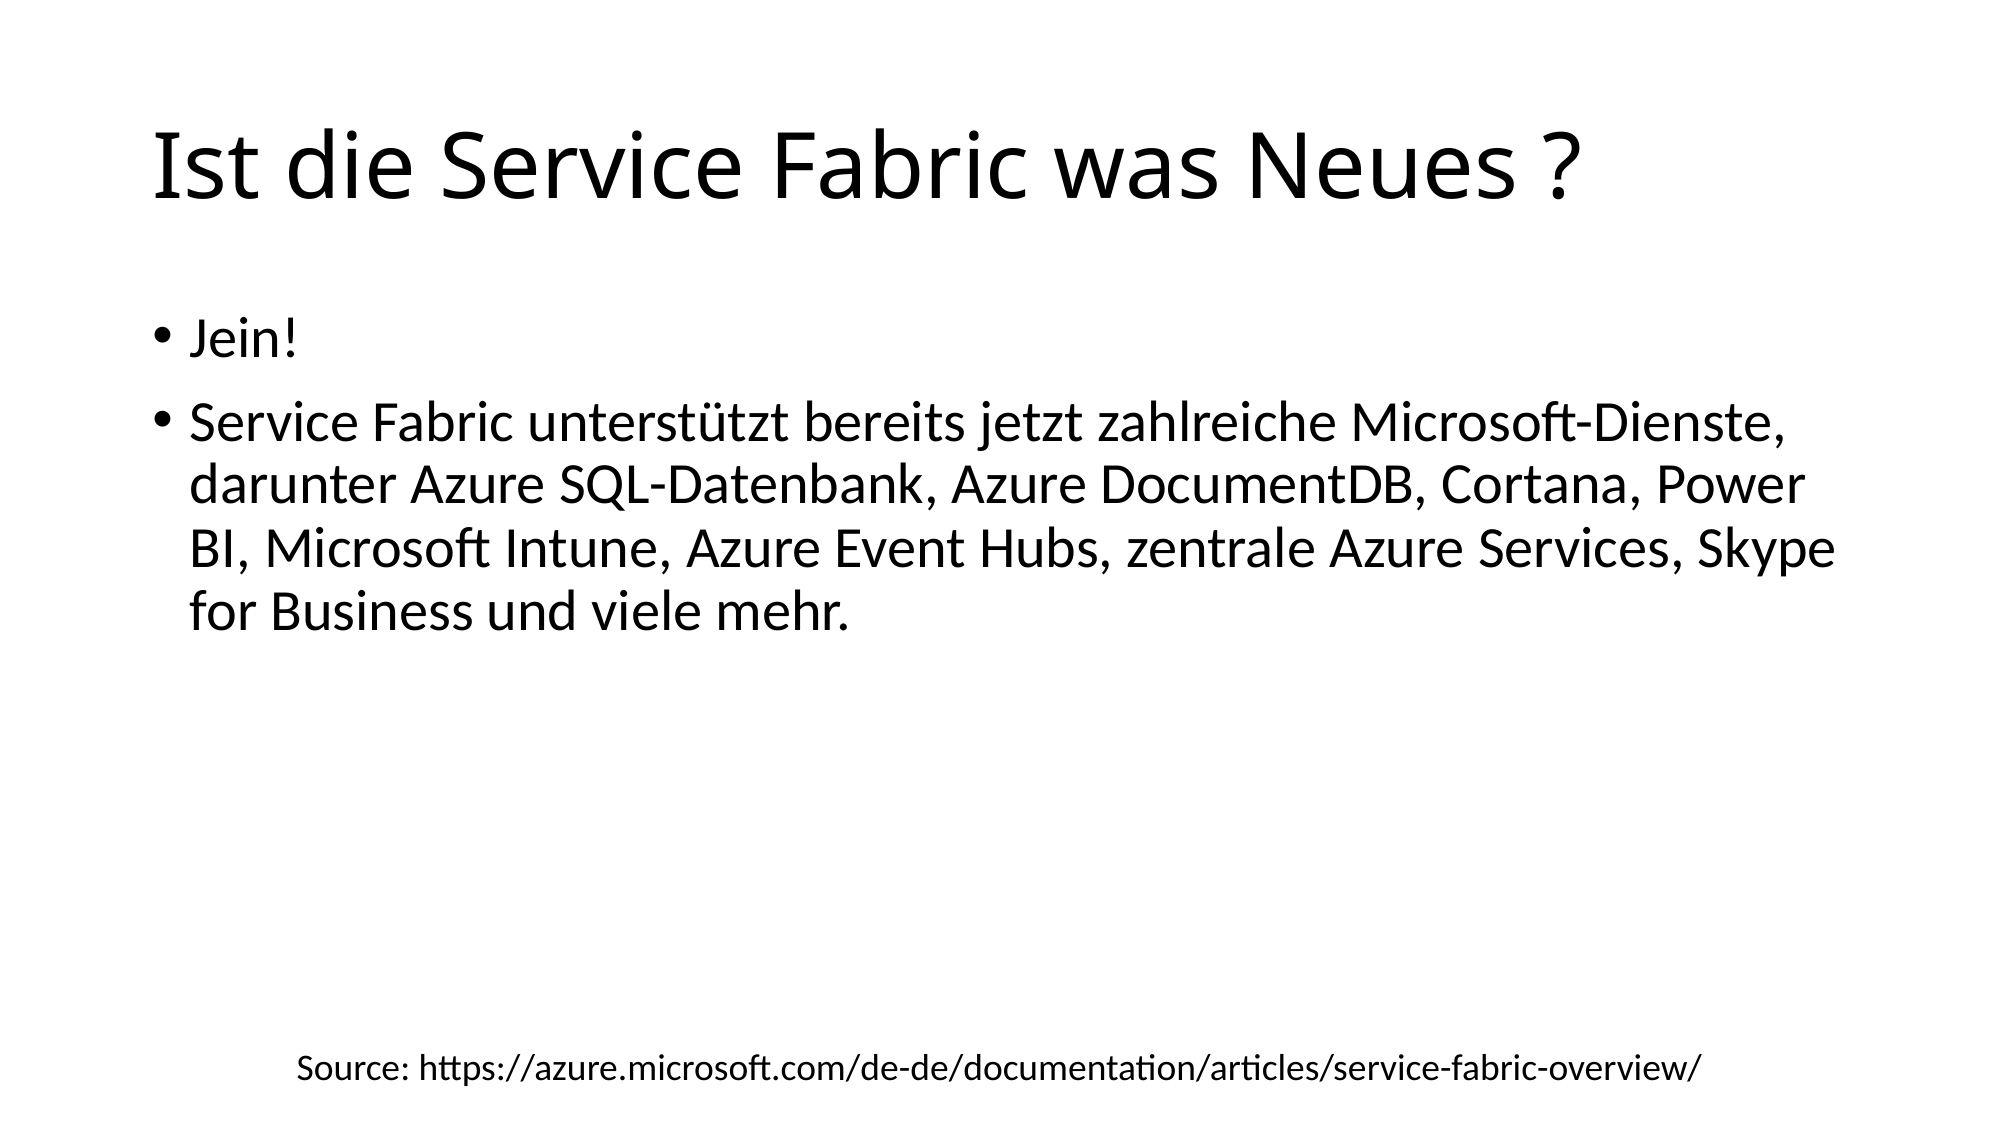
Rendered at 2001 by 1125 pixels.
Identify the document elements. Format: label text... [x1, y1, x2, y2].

text_box Source: https://azure.microsoft.com/de-de/documentation/articles/service-fabric-overview/ [281, 1035, 1719, 1096]
list Jein! Service Fabric unterstützt bereits jetzt zahlreiche Microsoft-Dienste, darunter Azure SQL-Datenbank, Azure DocumentDB, Cortana, Power BI, Microsoft Intune, Azure Event Hubs, zentrale Azure Services, Skype for Business und viele mehr. [137, 299, 1863, 1014]
title Ist die Service Fabric was Neues ? [137, 59, 1863, 278]
